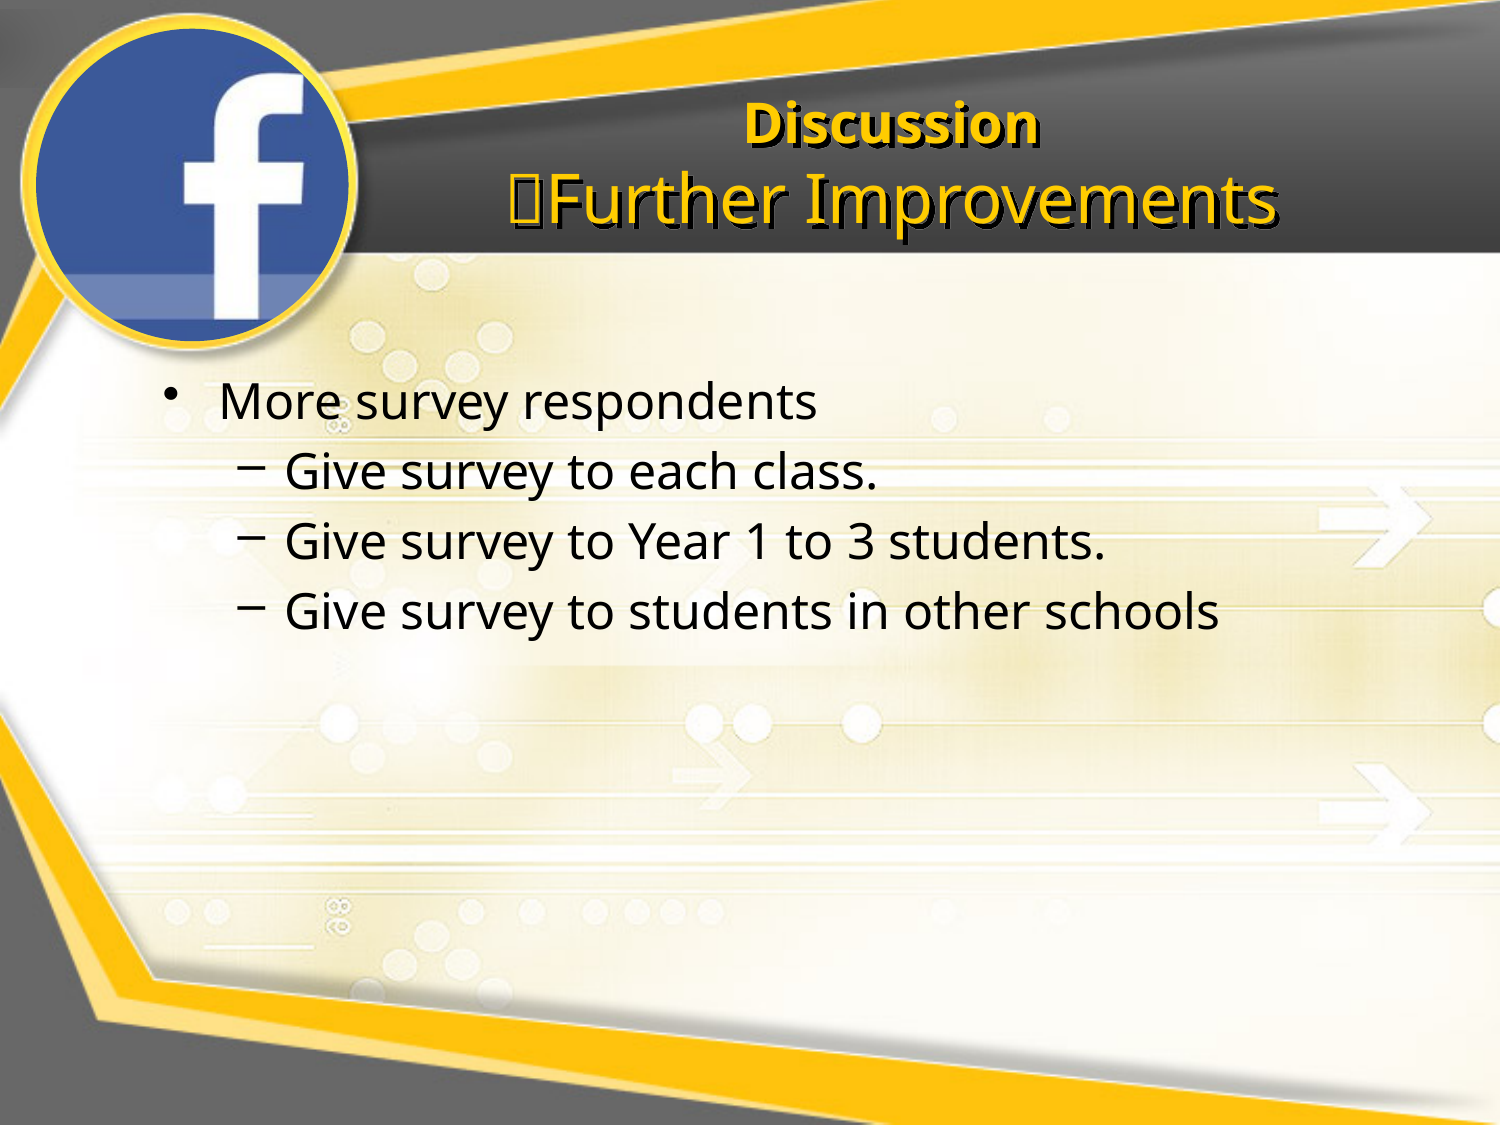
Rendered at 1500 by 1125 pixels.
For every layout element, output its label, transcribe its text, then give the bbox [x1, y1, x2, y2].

picture [0, 0, 1500, 1125]
text_box Discussion Further Improvements [360, 89, 1423, 235]
list More survey respondents Give survey to each class. Give survey to Year 1 to 3 students. Give survey to students in other schools [147, 361, 1426, 977]
